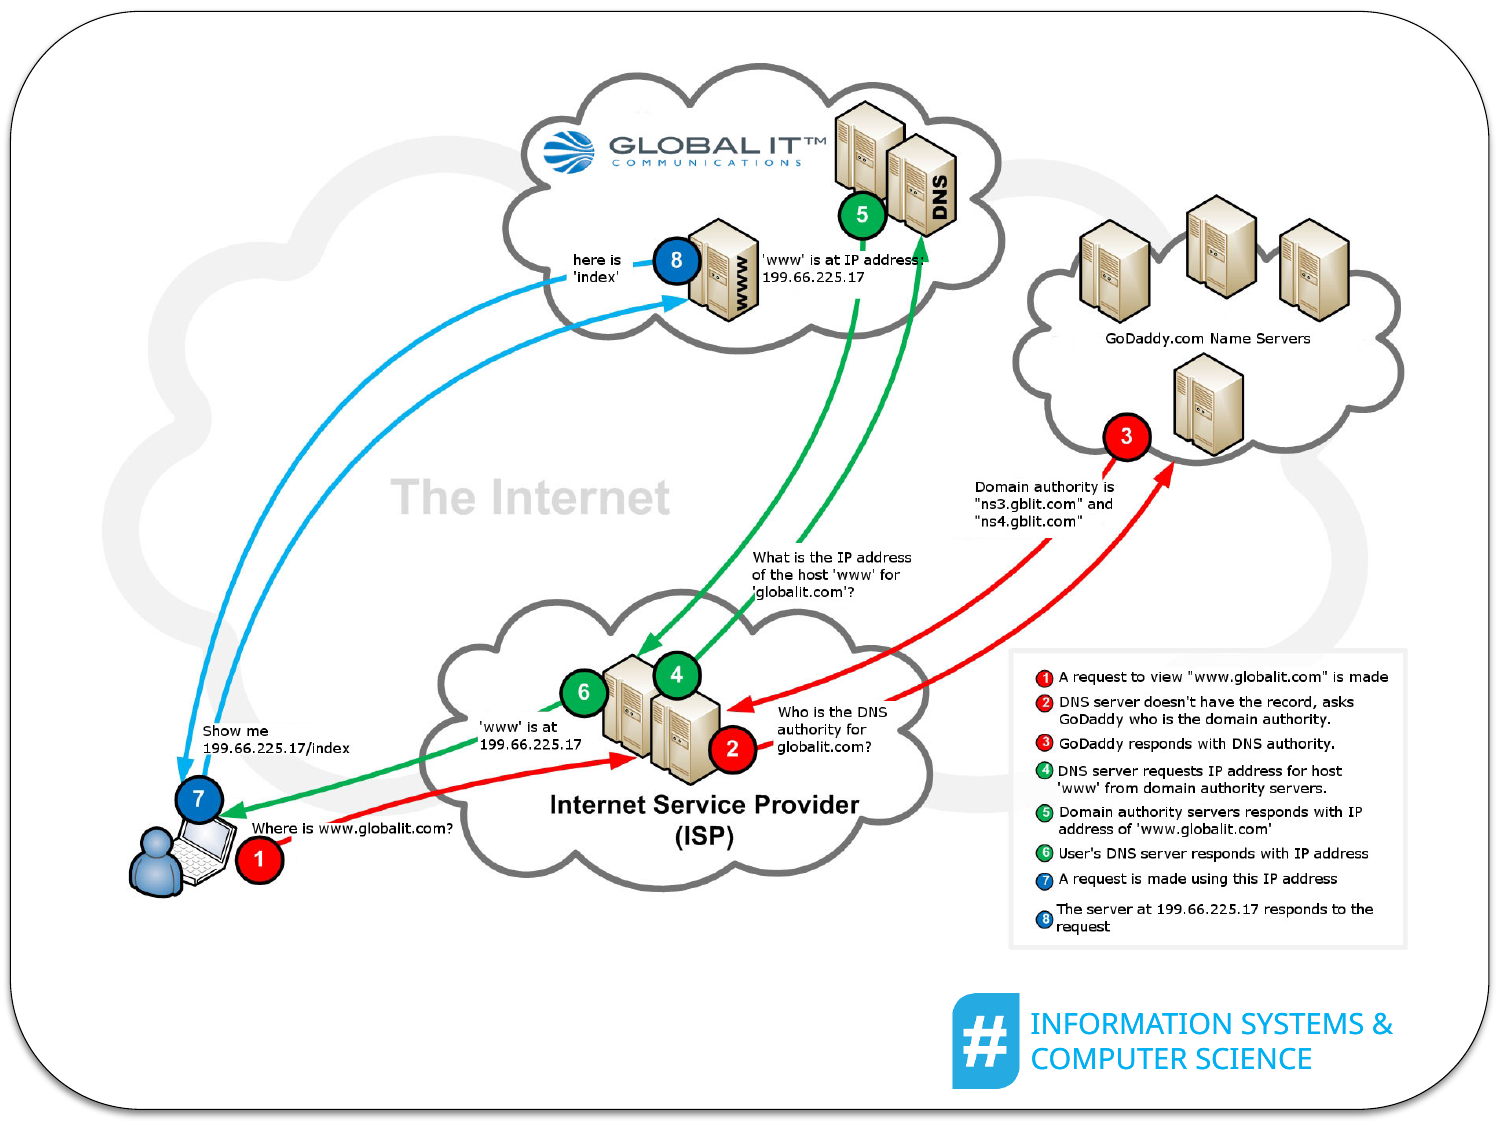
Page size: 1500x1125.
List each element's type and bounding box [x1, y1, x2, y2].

picture [950, 990, 1022, 1090]
picture [0, 62, 1500, 951]
